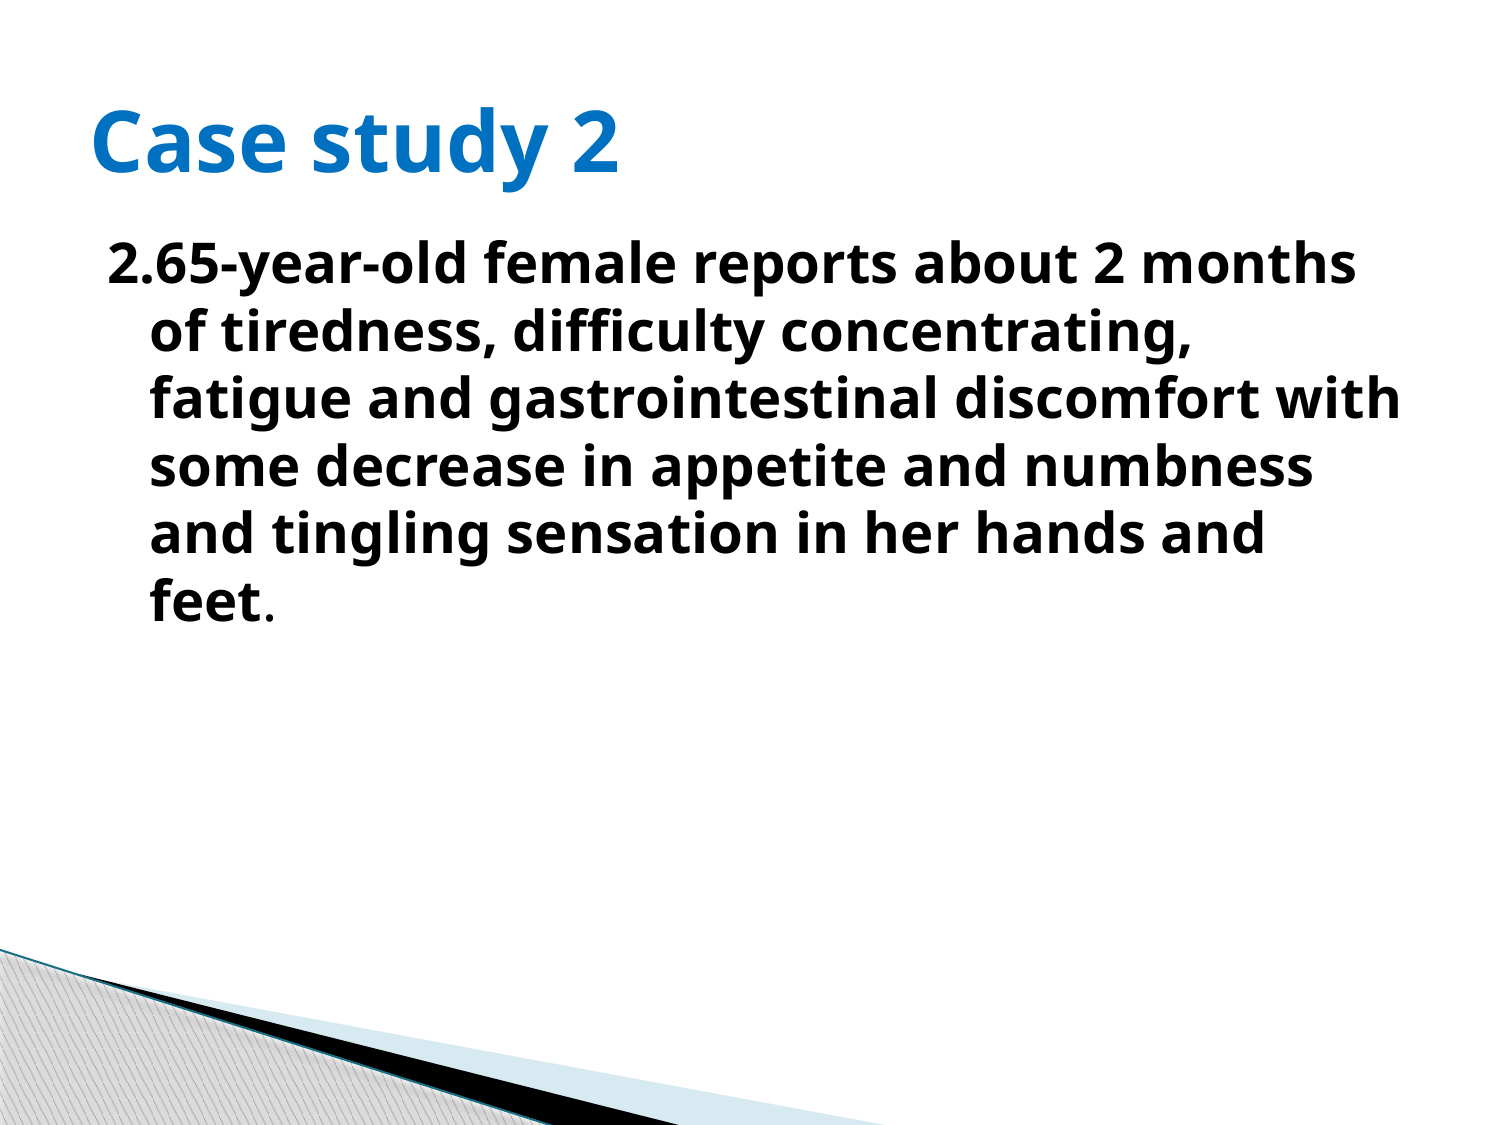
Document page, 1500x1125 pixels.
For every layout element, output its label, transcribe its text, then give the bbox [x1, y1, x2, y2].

title Case study 2 [75, 45, 1425, 233]
list 2.65-year-old female reports about 2 months of tiredness, difficulty concentrating, fatigue and gastrointestinal discomfort with some decrease in appetite and numbness and tingling sensation in her hands and feet. [75, 233, 1425, 1005]
